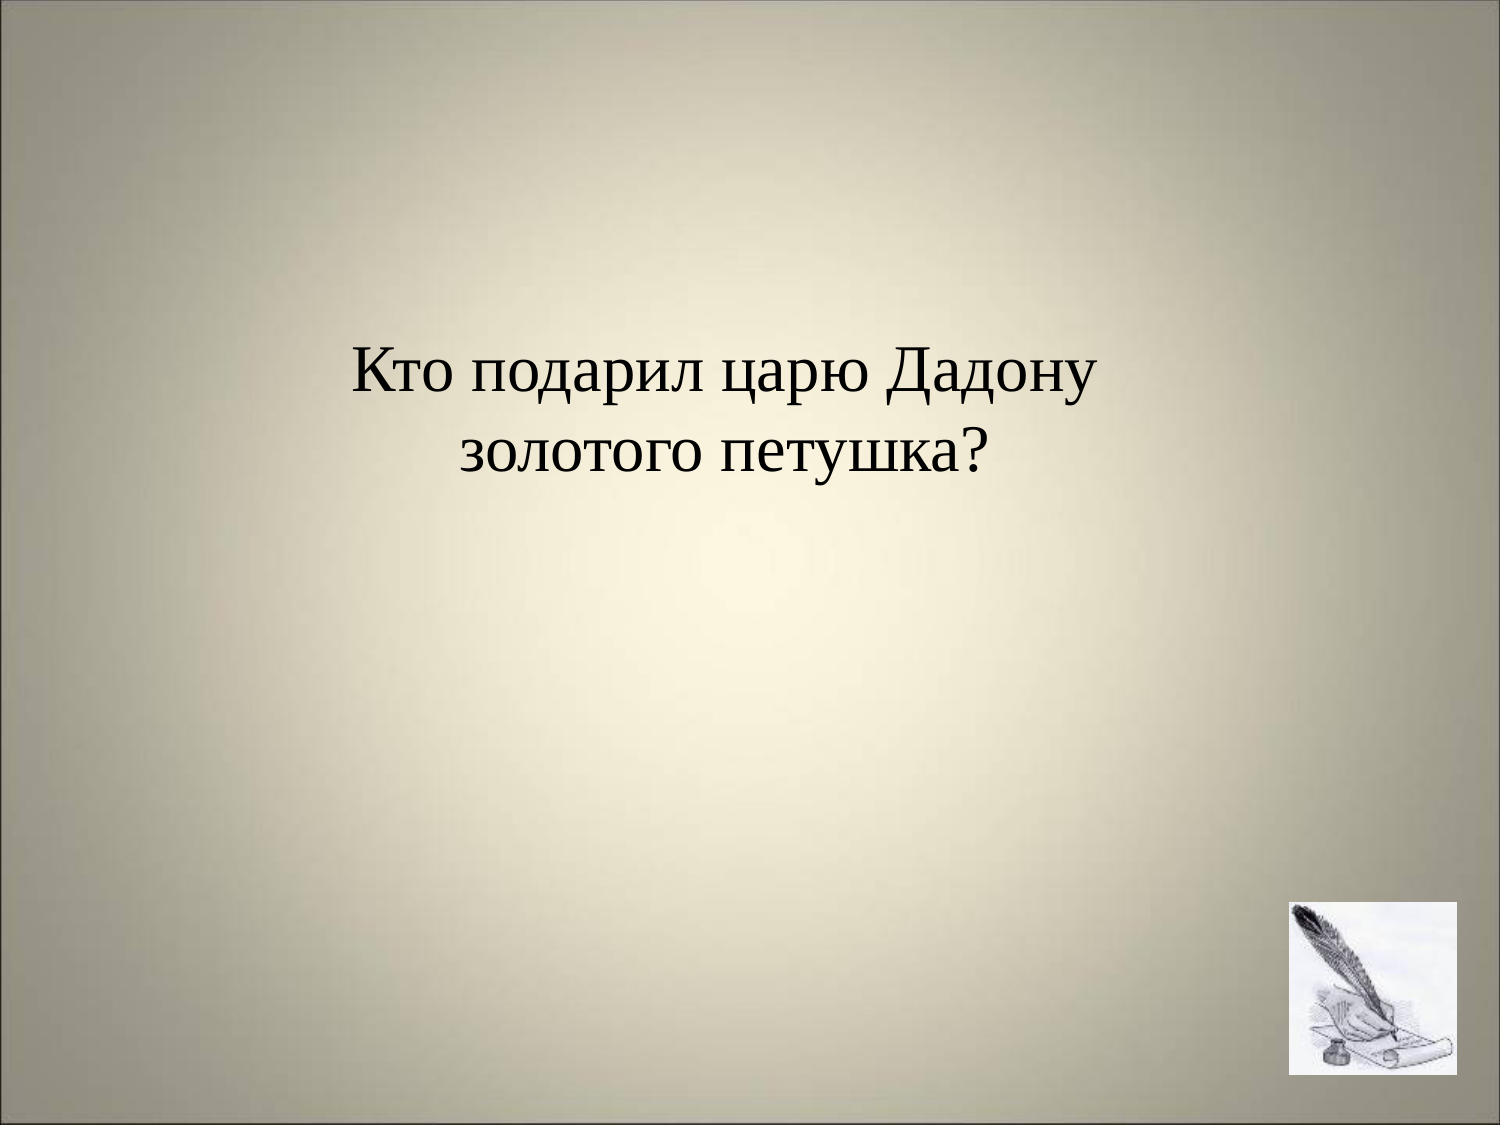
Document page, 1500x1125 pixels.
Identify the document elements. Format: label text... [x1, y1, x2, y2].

picture [0, 0, 1500, 1125]
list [1288, 902, 1458, 1075]
title Кто подарил царю Дадону золотого петушка? [58, 70, 1409, 739]
